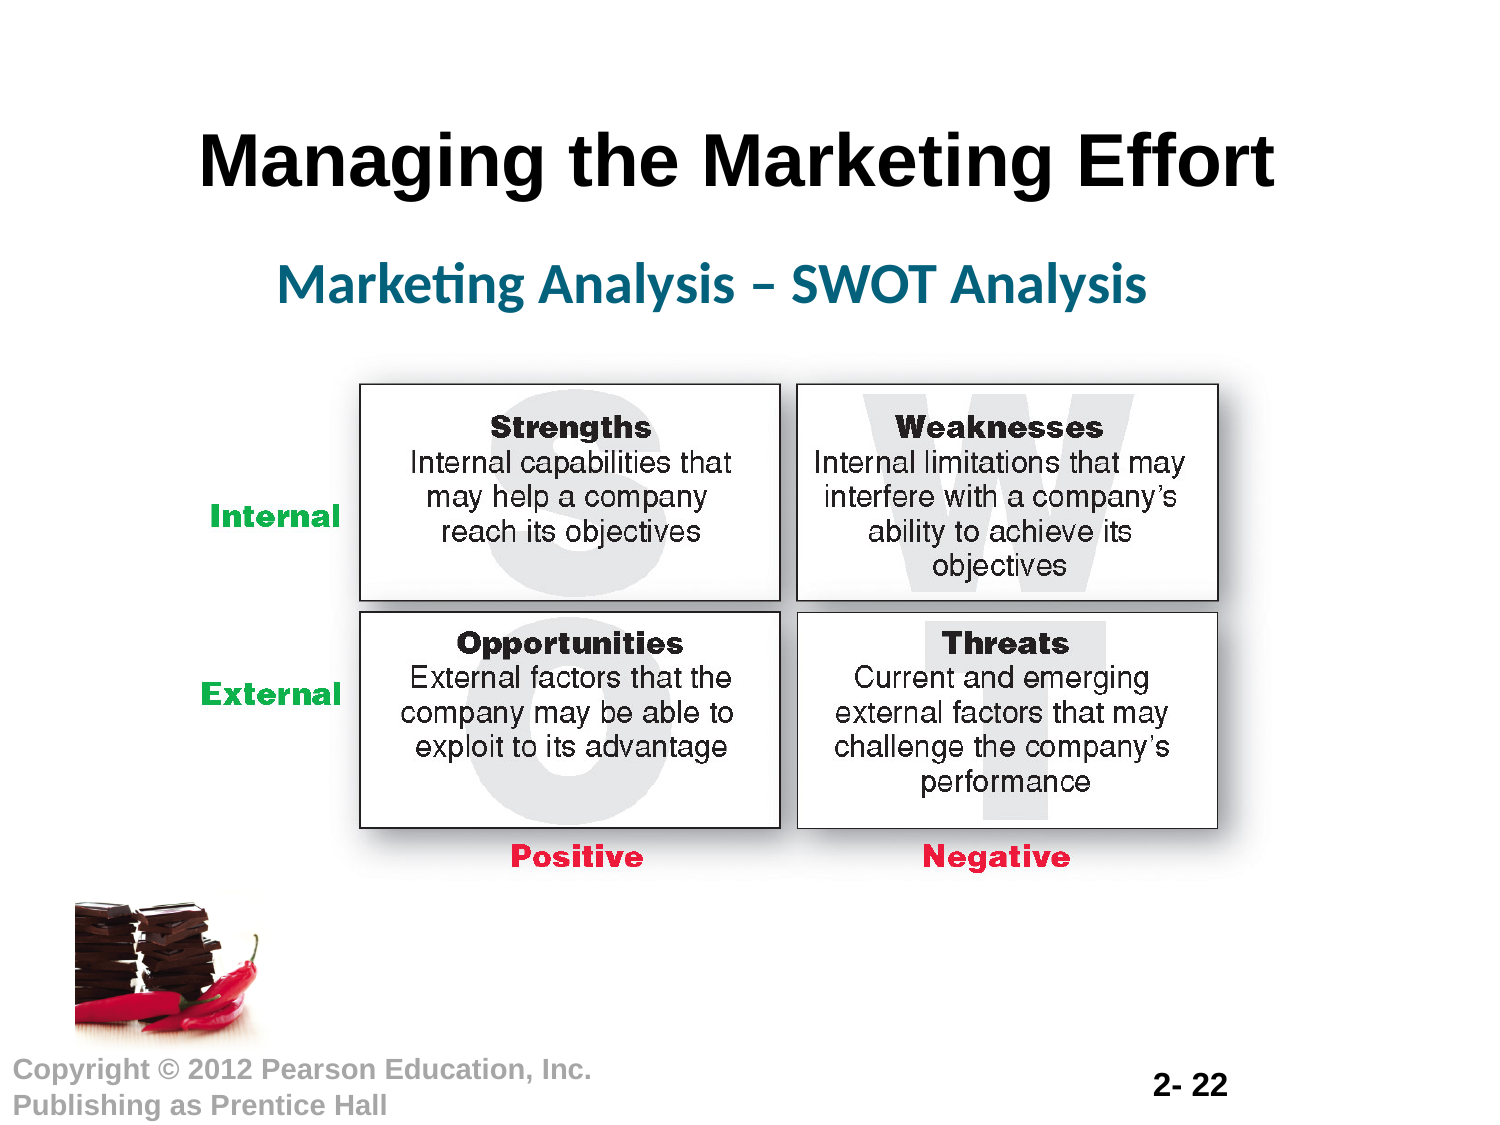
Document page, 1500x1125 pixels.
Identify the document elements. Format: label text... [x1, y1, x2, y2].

picture [75, 349, 1276, 1054]
title Managing the Marketing Effort [99, 62, 1376, 251]
list Marketing Analysis – SWOT Analysis [74, 237, 1351, 363]
